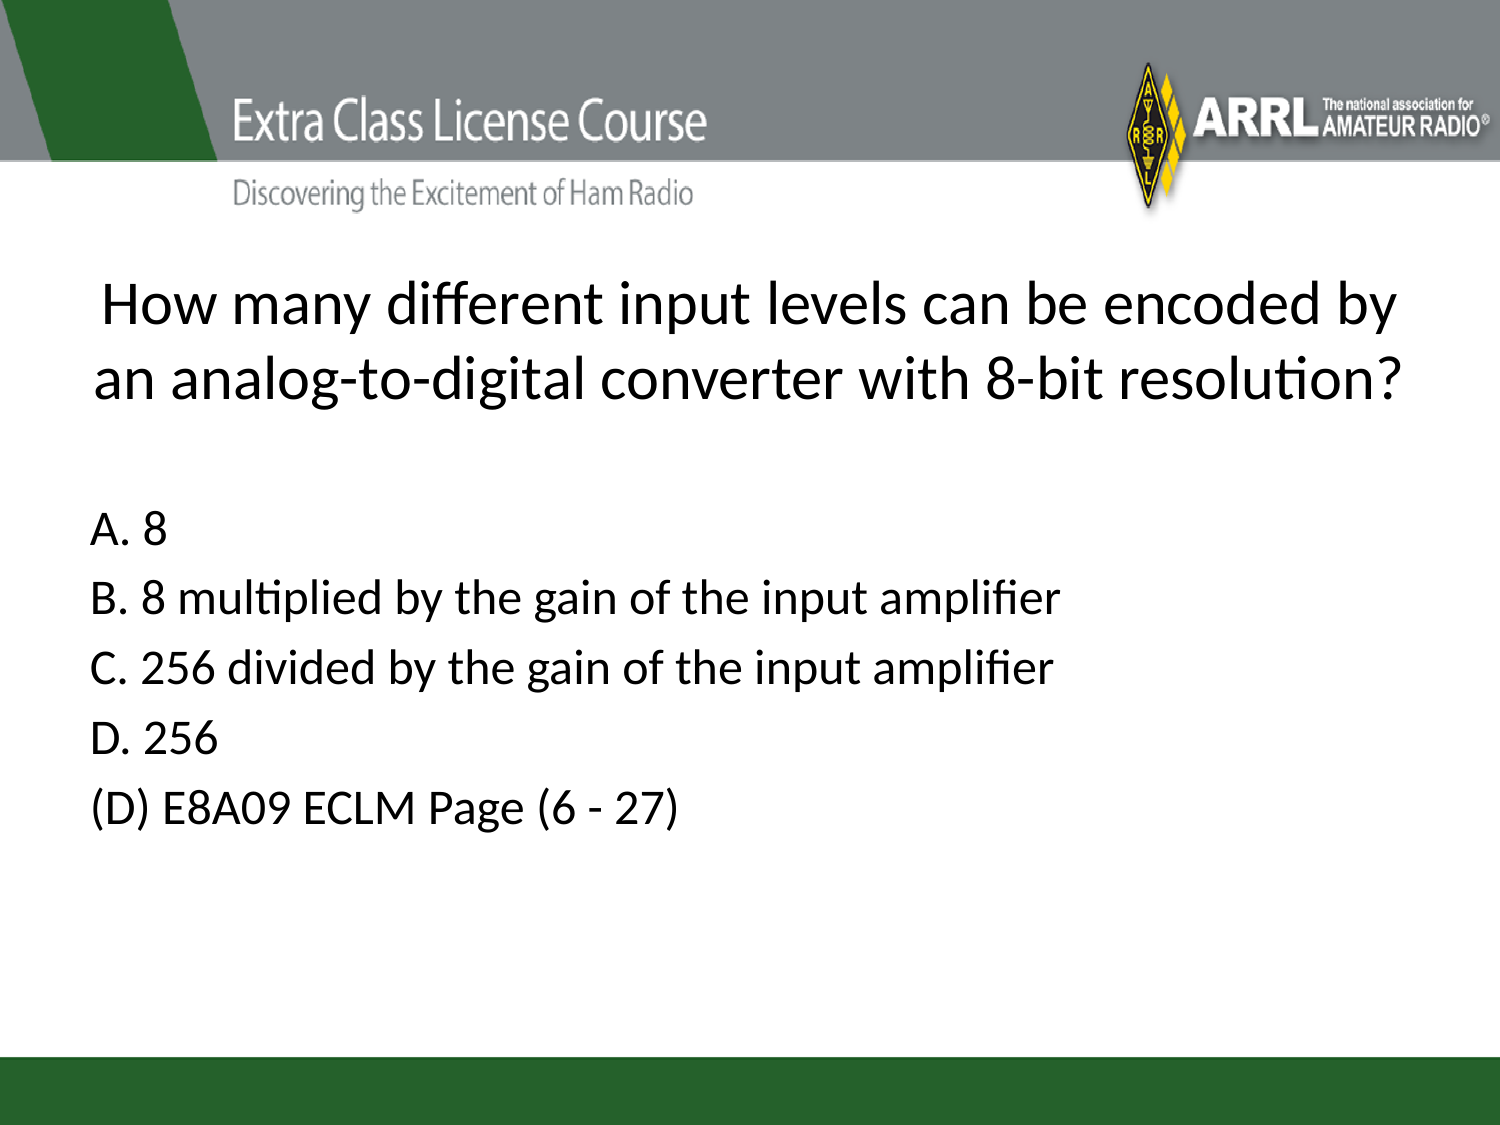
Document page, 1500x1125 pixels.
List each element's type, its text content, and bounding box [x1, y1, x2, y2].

title How many different input levels can be encoded by an analog-to-digital converter with 8-bit resolution? [75, 254, 1425, 435]
list A. 8 B. 8 multiplied by the gain of the input amplifier C. 256 divided by the gain of the input amplifier D. 256 (D) E8A09 ECLM Page (6 - 27) [75, 487, 1425, 1005]
picture [0, 0, 1500, 1125]
